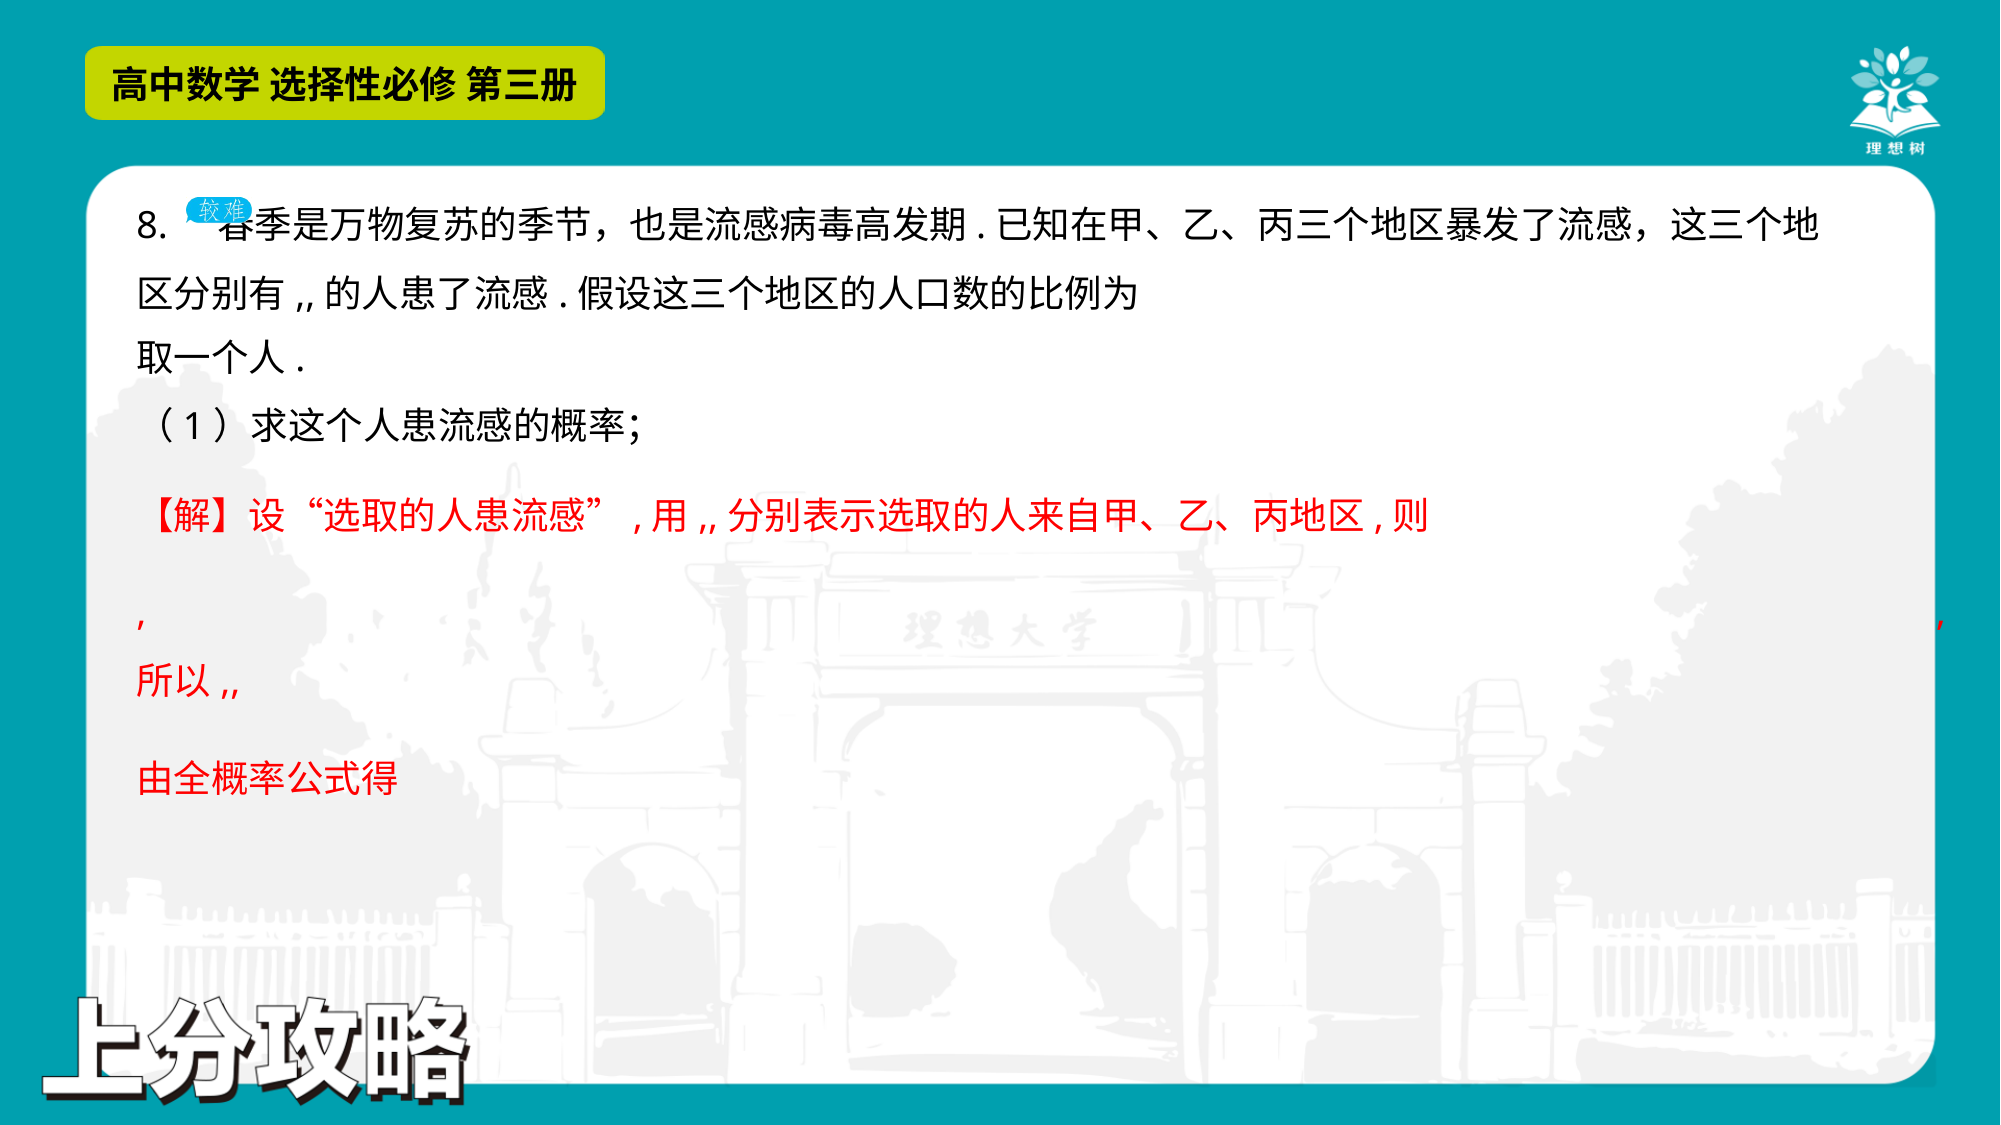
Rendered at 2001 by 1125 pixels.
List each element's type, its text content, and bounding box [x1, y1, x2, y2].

text_box （1）求这个人患流感的概率； [136, 380, 1865, 440]
picture [0, 0, 2000, 1125]
